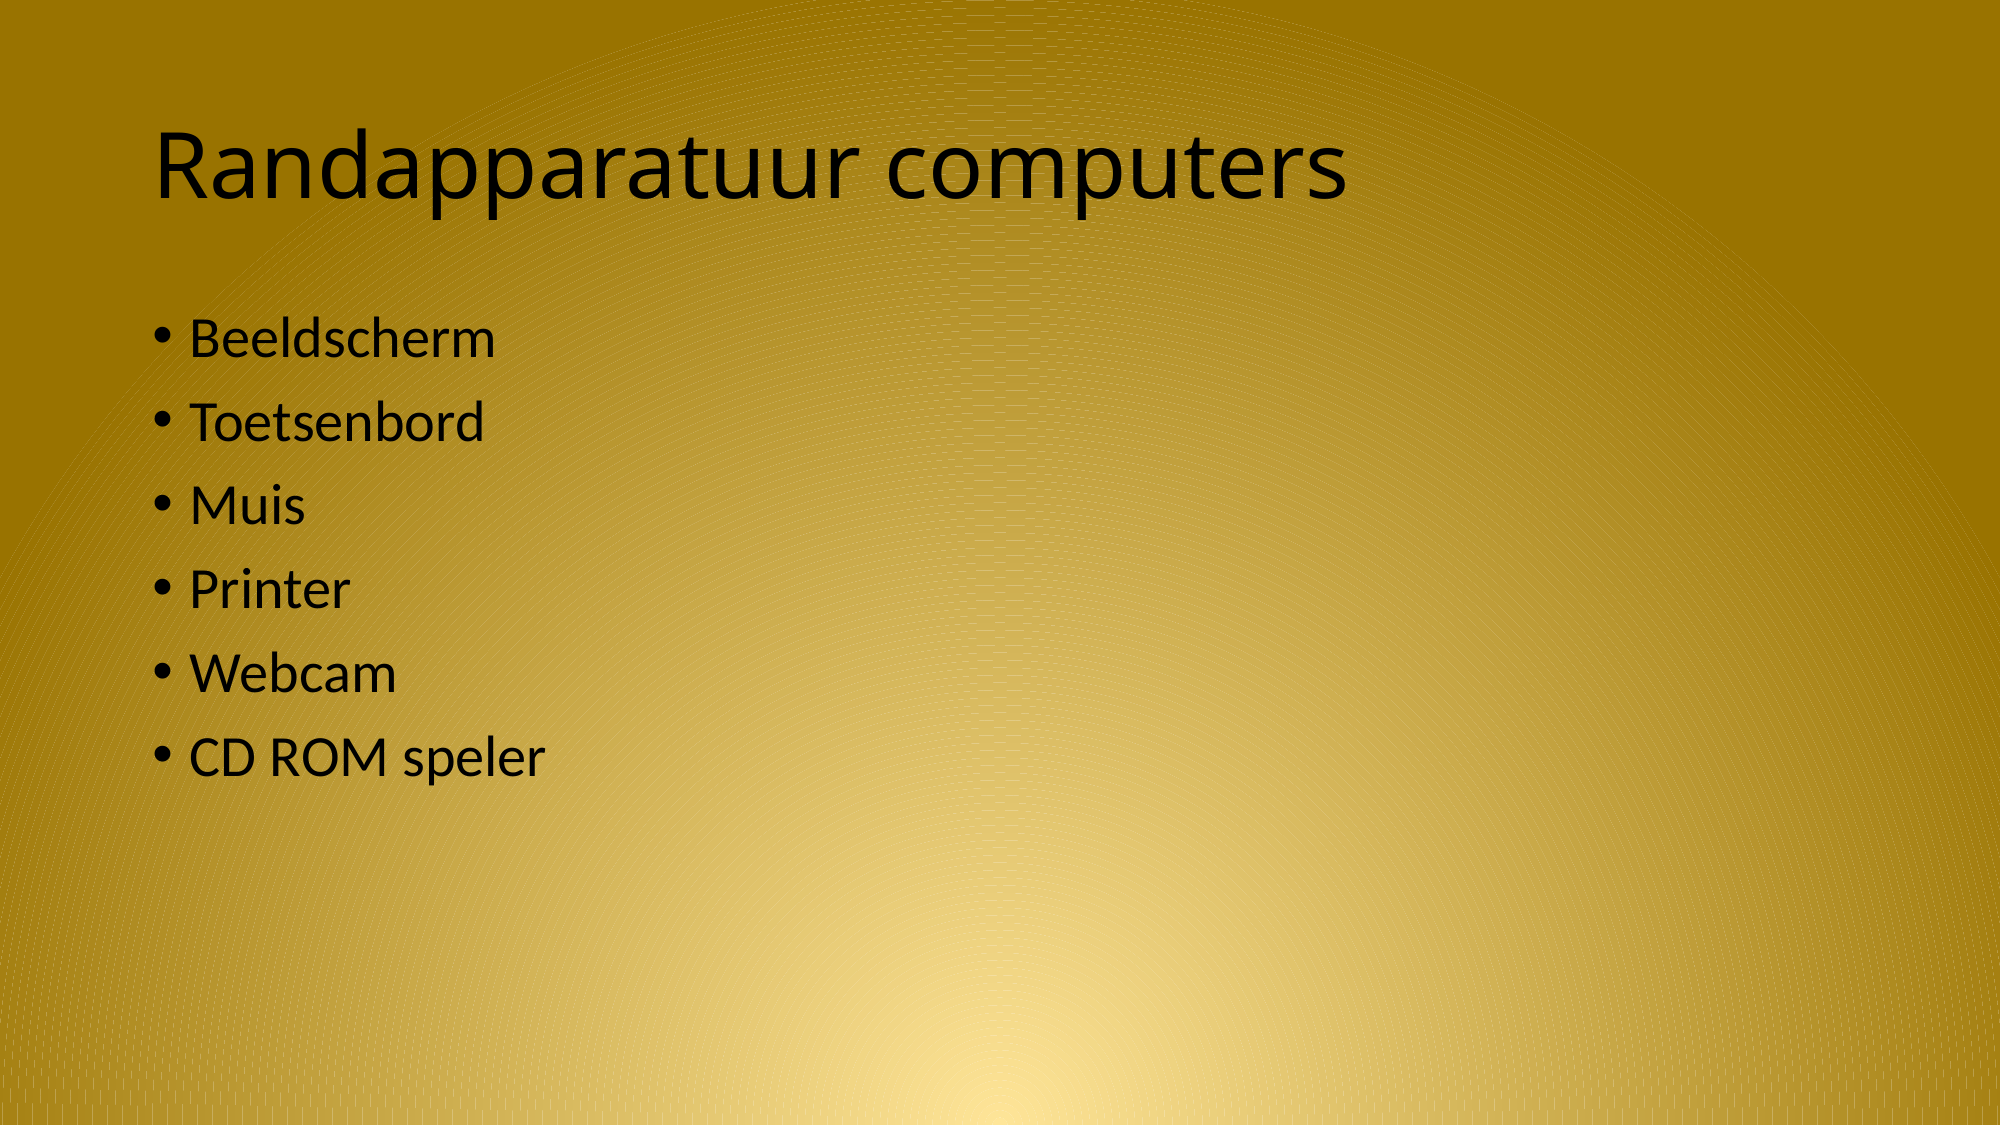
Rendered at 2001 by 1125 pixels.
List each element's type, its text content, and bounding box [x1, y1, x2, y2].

title Randapparatuur computers [137, 59, 1863, 278]
list Beeldscherm Toetsenbord Muis Printer Webcam CD ROM speler [137, 299, 1863, 1014]
